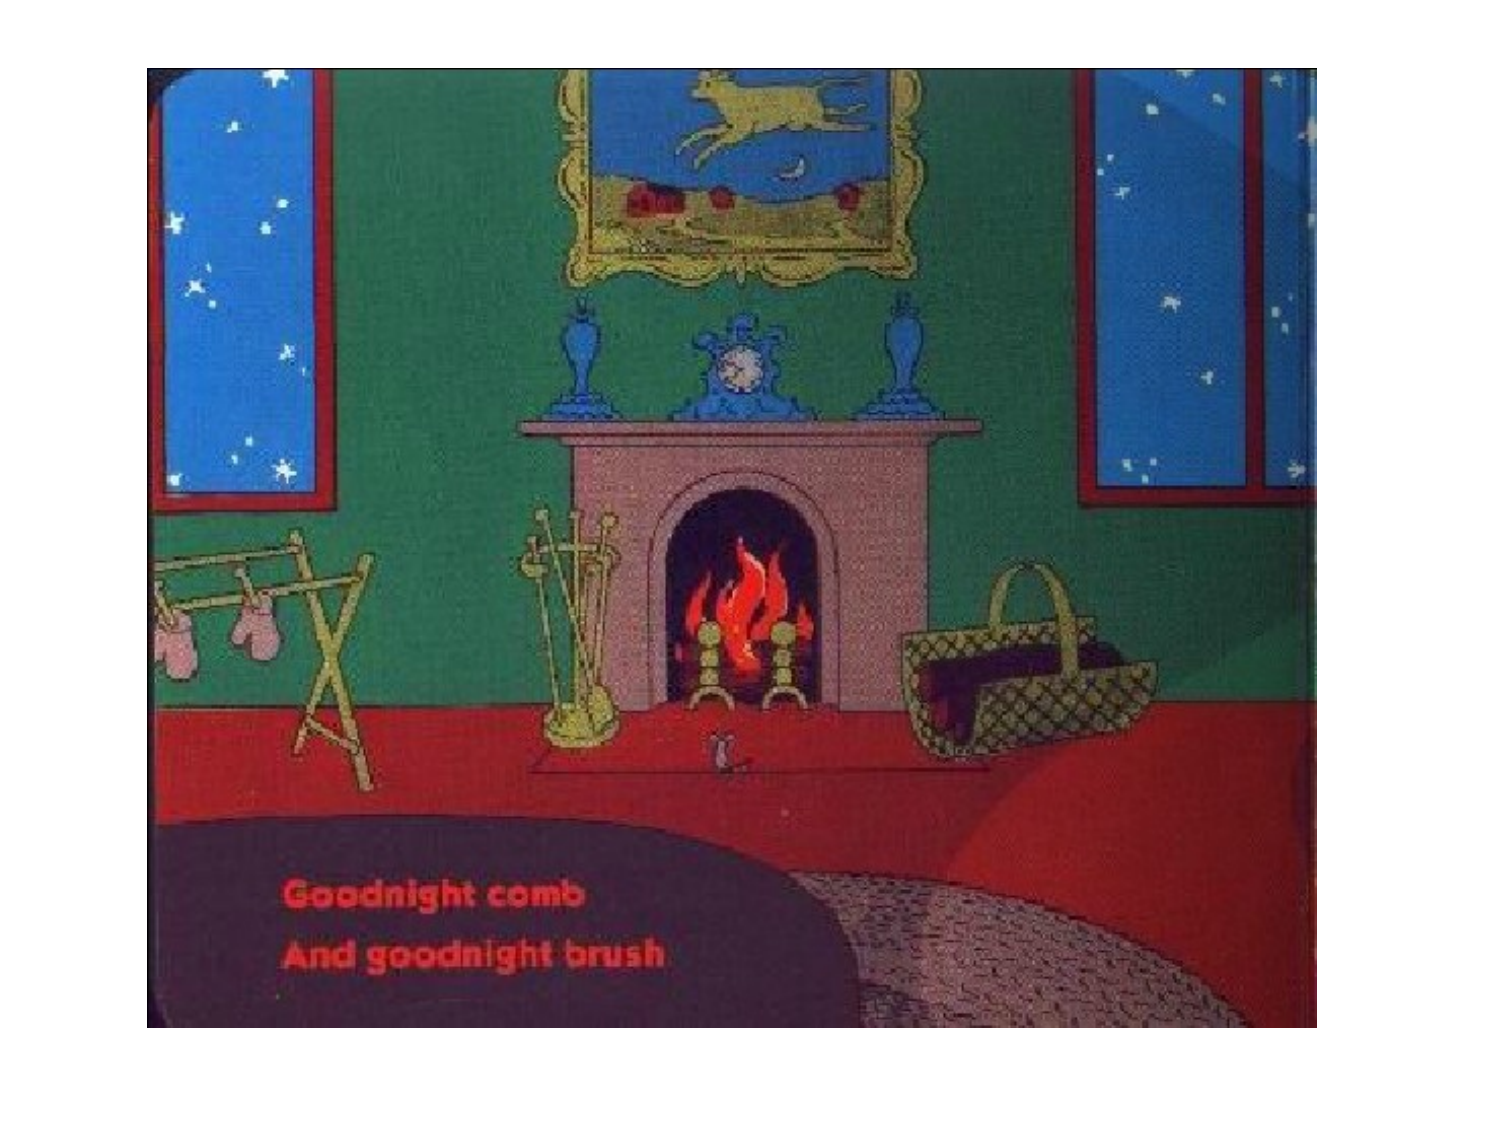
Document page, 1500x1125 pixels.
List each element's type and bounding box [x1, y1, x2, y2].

picture [147, 68, 1318, 1028]
